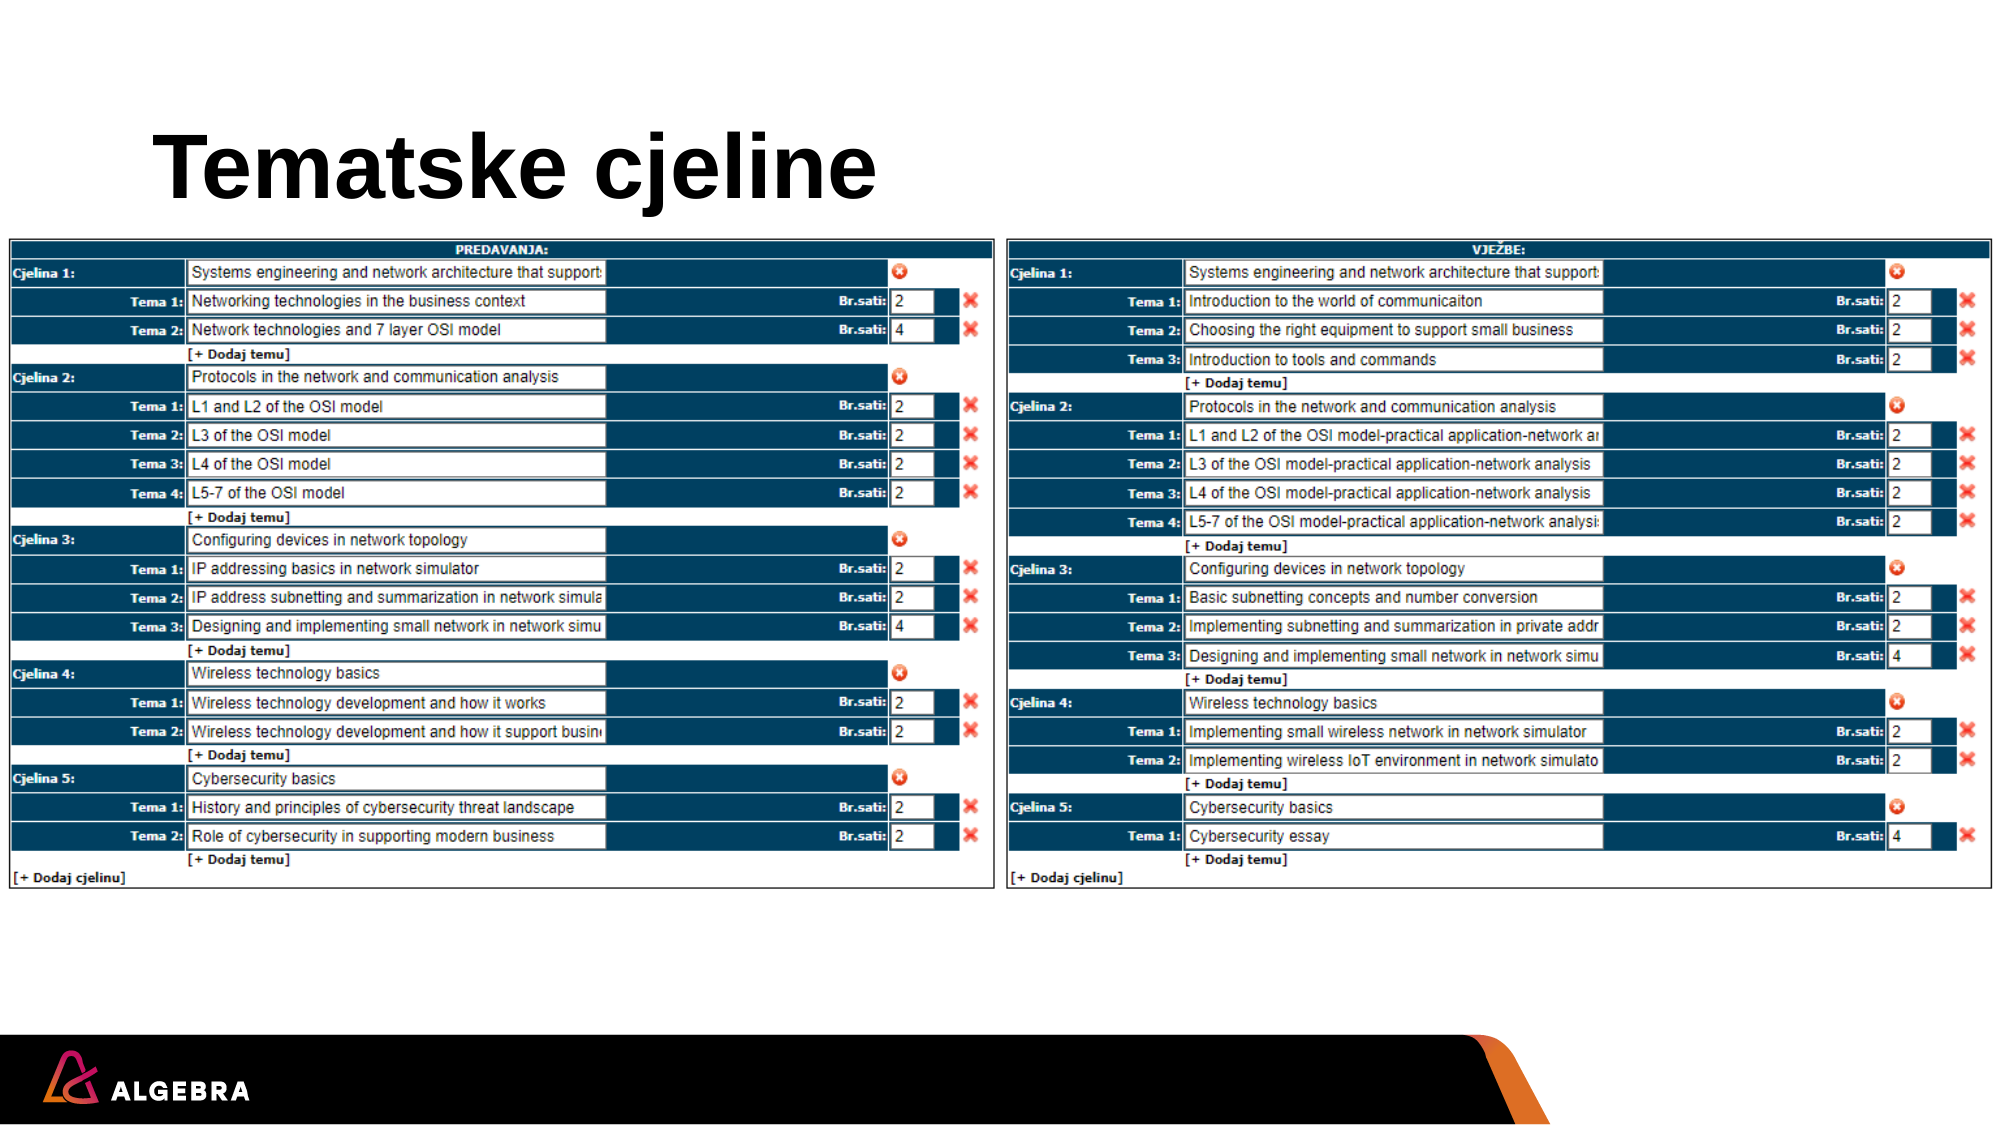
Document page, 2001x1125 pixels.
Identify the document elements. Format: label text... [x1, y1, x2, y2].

picture [0, 1034, 1733, 1125]
picture [0, 227, 2000, 898]
title Tematske cjeline [137, 59, 1863, 227]
